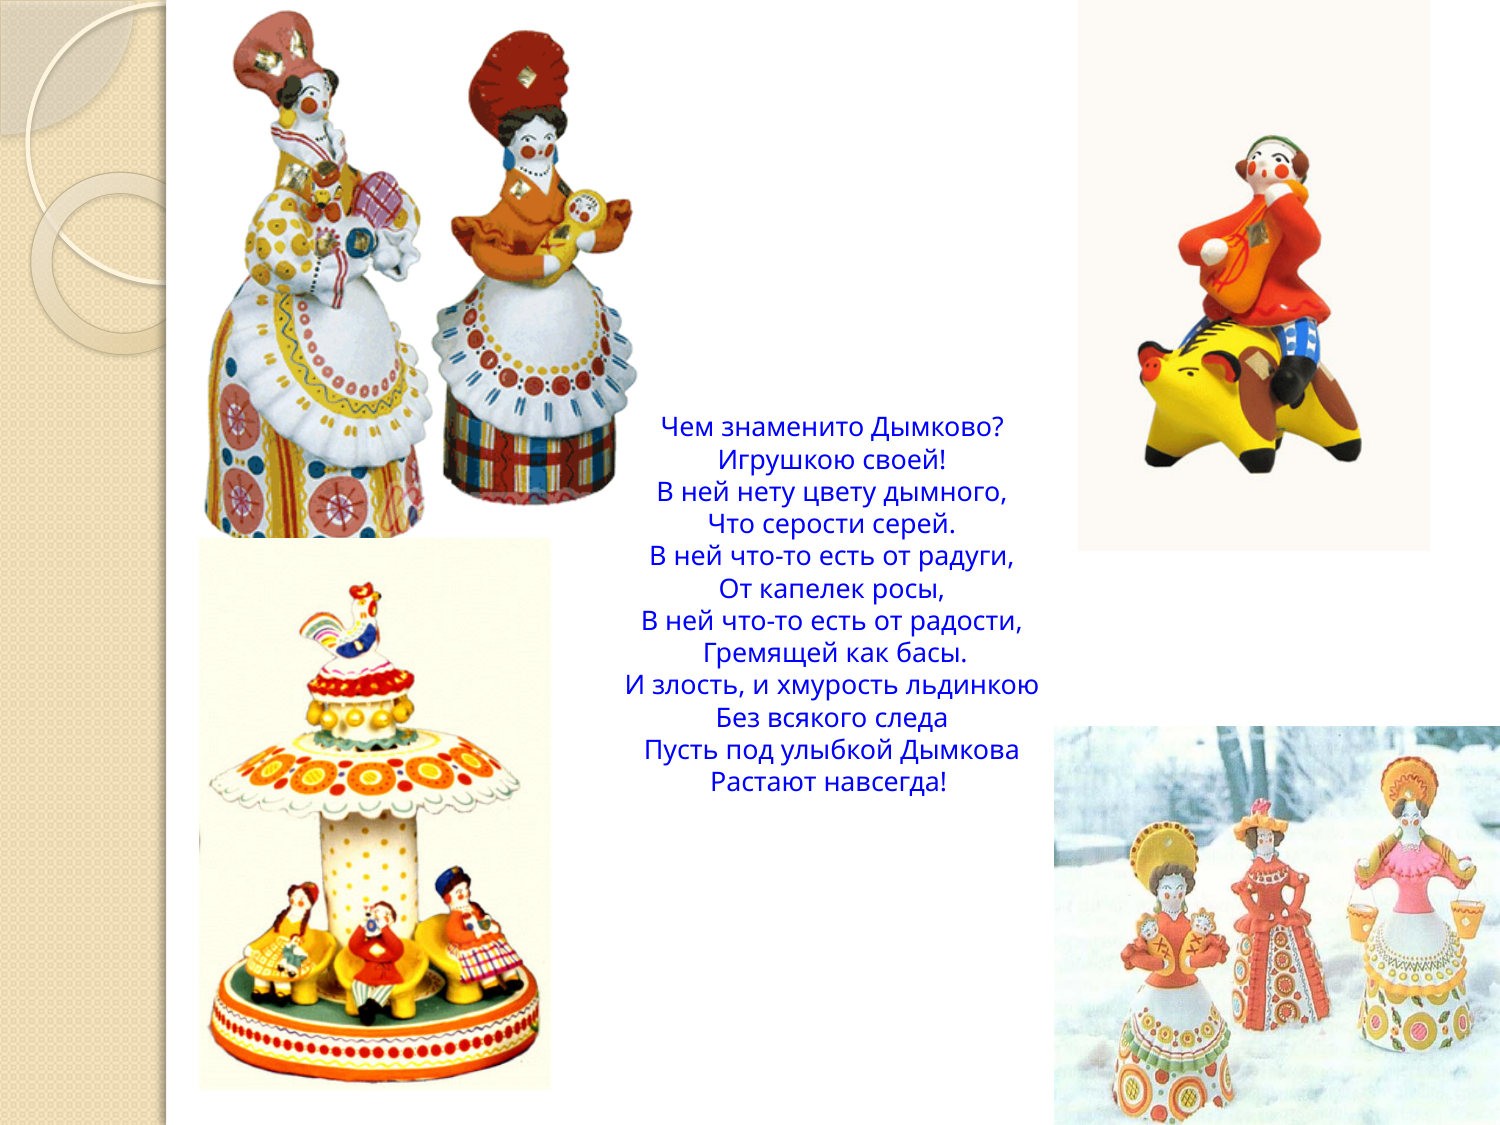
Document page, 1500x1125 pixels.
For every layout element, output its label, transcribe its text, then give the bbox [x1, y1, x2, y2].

picture [1054, 726, 1500, 1125]
title Чем знаменито Дымково? Игрушкою своей! В ней нету цвету дымного, Что серости серей. В ней что-то есть от радуги, От капелек росы, В ней что-то есть от радости, Гремящей как басы. И злость, и хмурость льдинкою Без всякого следа Пусть под улыбкой Дымкова Растают навсегда! [609, 398, 1055, 809]
picture [1077, 0, 1430, 552]
picture [187, 0, 657, 1091]
